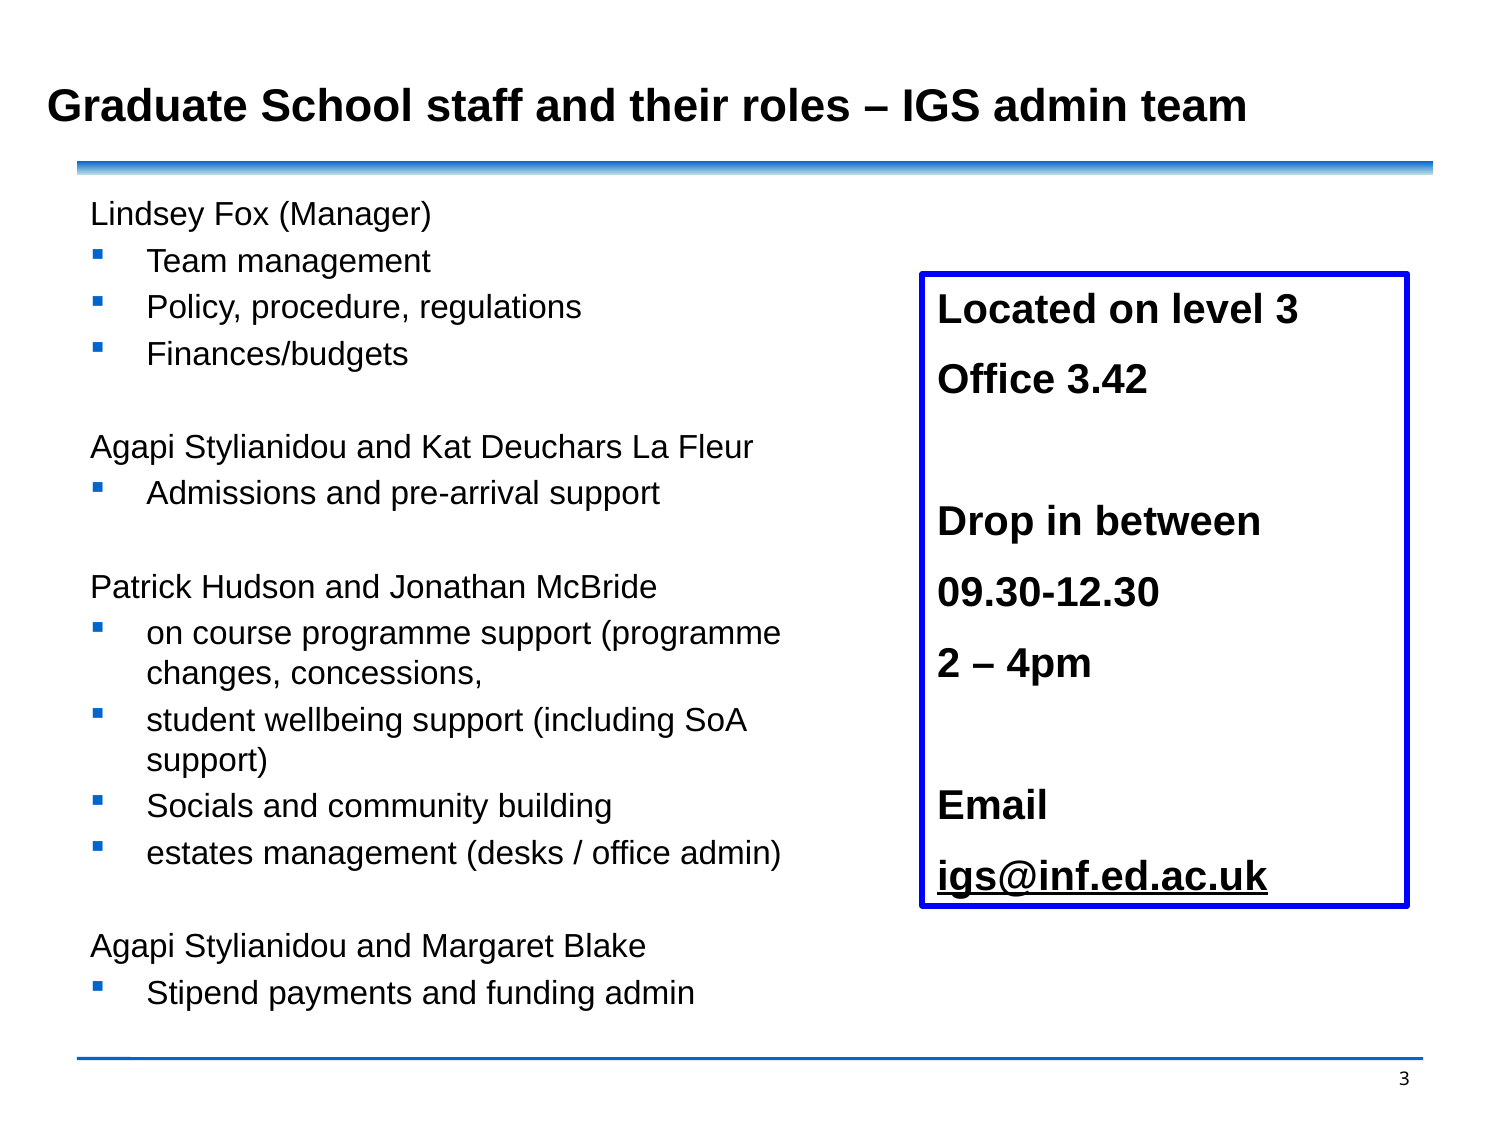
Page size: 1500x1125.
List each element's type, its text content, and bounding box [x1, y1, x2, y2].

list Lindsey Fox (Manager) Team management Policy, procedure, regulations Finances/budgets Agapi Stylianidou and Kat Deuchars La Fleur Admissions and pre-arrival support Patrick Hudson and Jonathan McBride on course programme support (programme changes, concessions, student wellbeing support (including SoA support) Socials and community building estates management (desks / office admin) Agapi Stylianidou and Margaret Blake Stipend payments and funding admin [74, 184, 874, 1053]
title Graduate School staff and their roles – IGS admin team [31, 44, 1500, 162]
text_box Located on level 3 Office 3.42 Drop in between 09.30-12.30 2 – 4pm Email igs@inf.ed.ac.uk [922, 274, 1408, 906]
slide_number 3 [1074, 1058, 1426, 1103]
